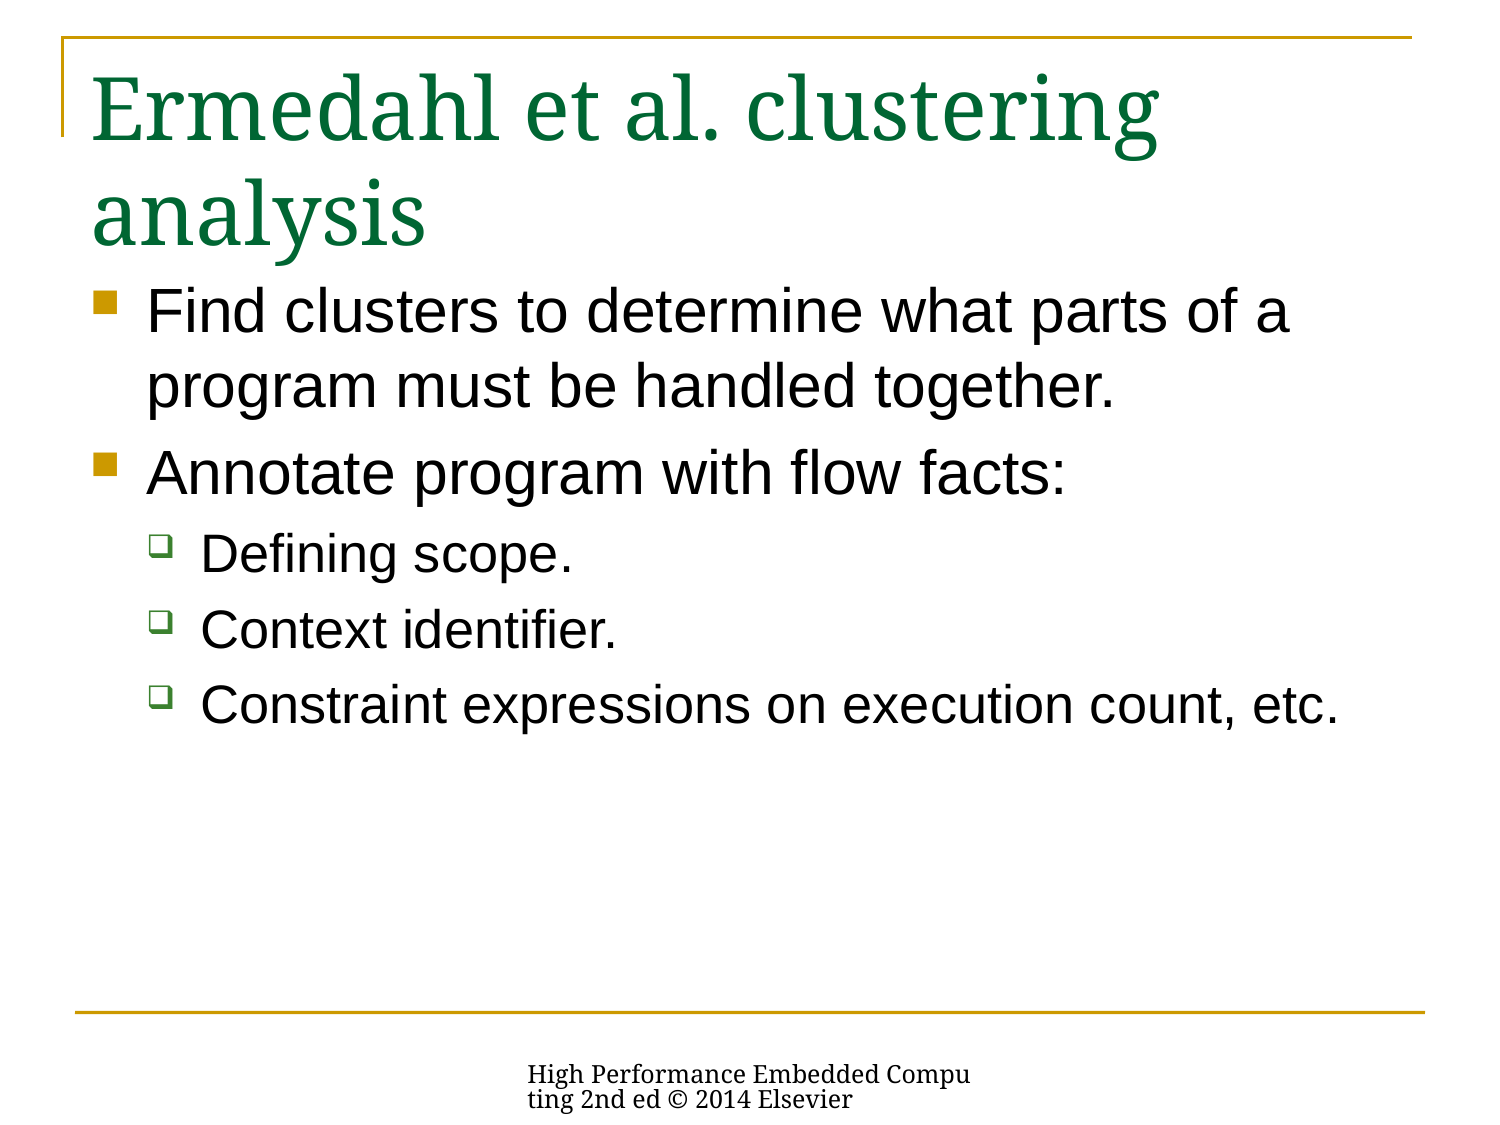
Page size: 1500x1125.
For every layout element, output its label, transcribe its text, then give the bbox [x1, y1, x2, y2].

list Find clusters to determine what parts of a program must be handled together. Annotate program with flow facts: Defining scope. Context identifier. Constraint expressions on execution count, etc. [75, 262, 1425, 1006]
title Ermedahl et al. clustering analysis [75, 45, 1425, 233]
footer High Performance Embedded Computing 2nd ed © 2014 Elsevier [512, 1025, 988, 1100]
